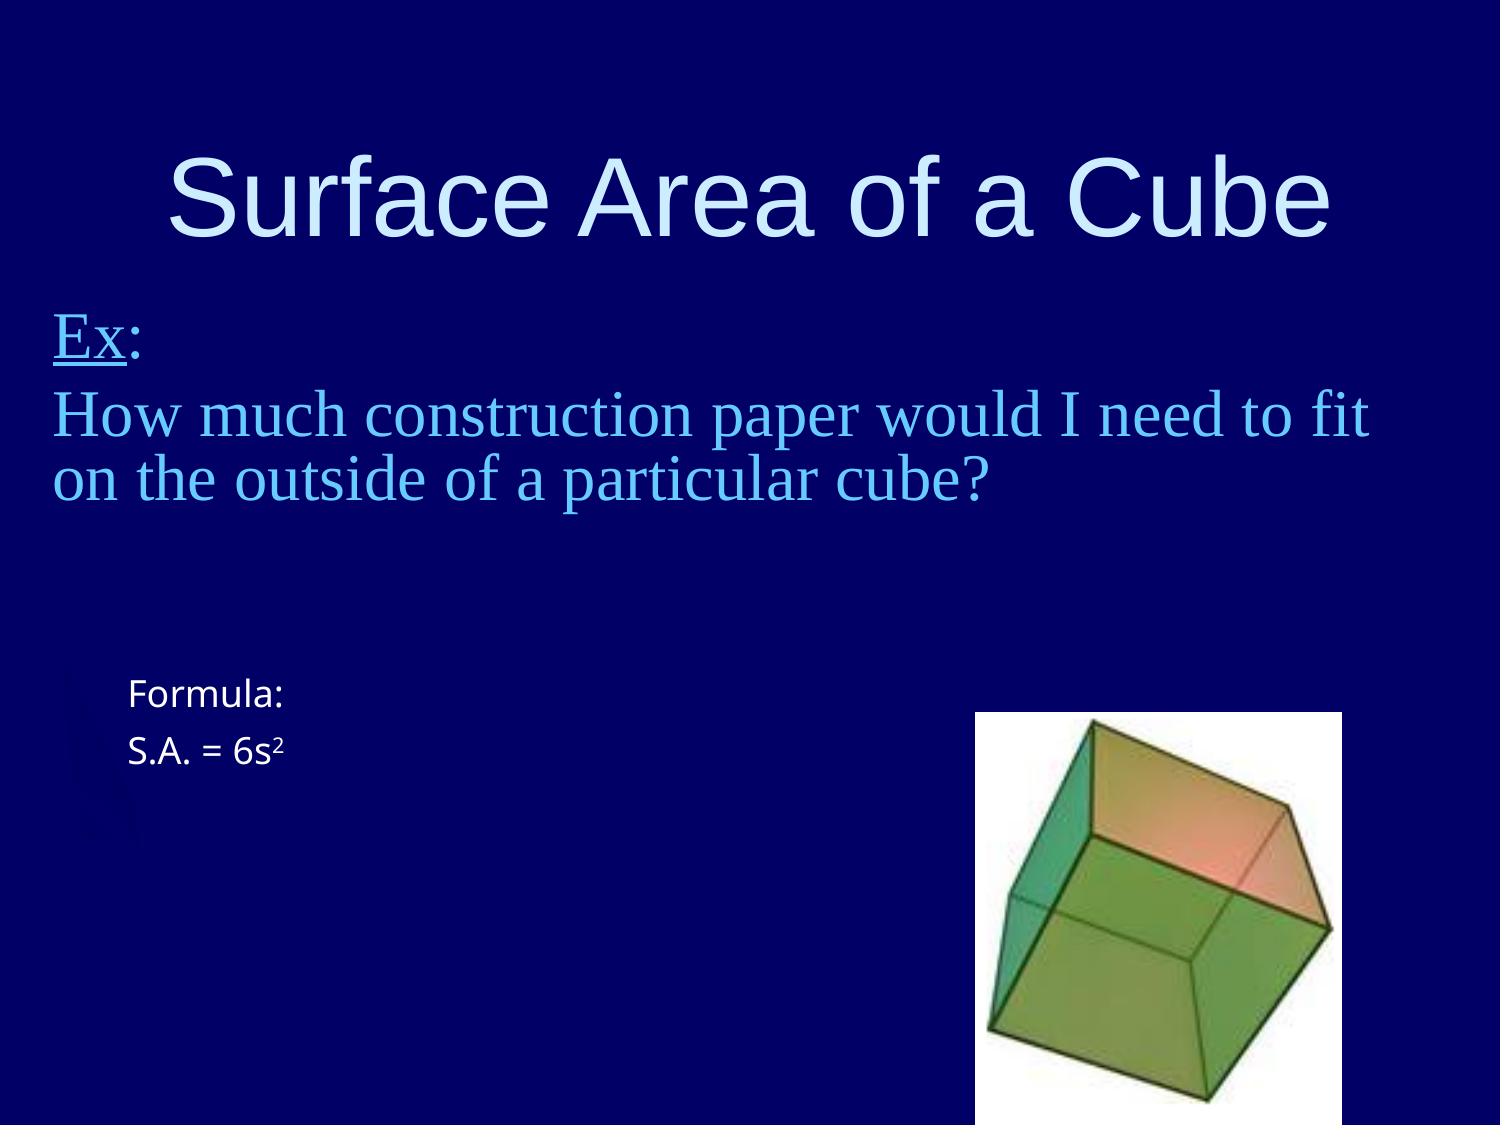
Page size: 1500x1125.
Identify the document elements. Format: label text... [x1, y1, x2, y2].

picture [974, 712, 1342, 1125]
title Surface Area of a Cube [112, 24, 1388, 267]
text_box Formula: S.A. = 6s2 [112, 662, 775, 780]
subtitle Ex: How much construction paper would I need to fit on the outside of a particular cube? [37, 299, 1413, 588]
